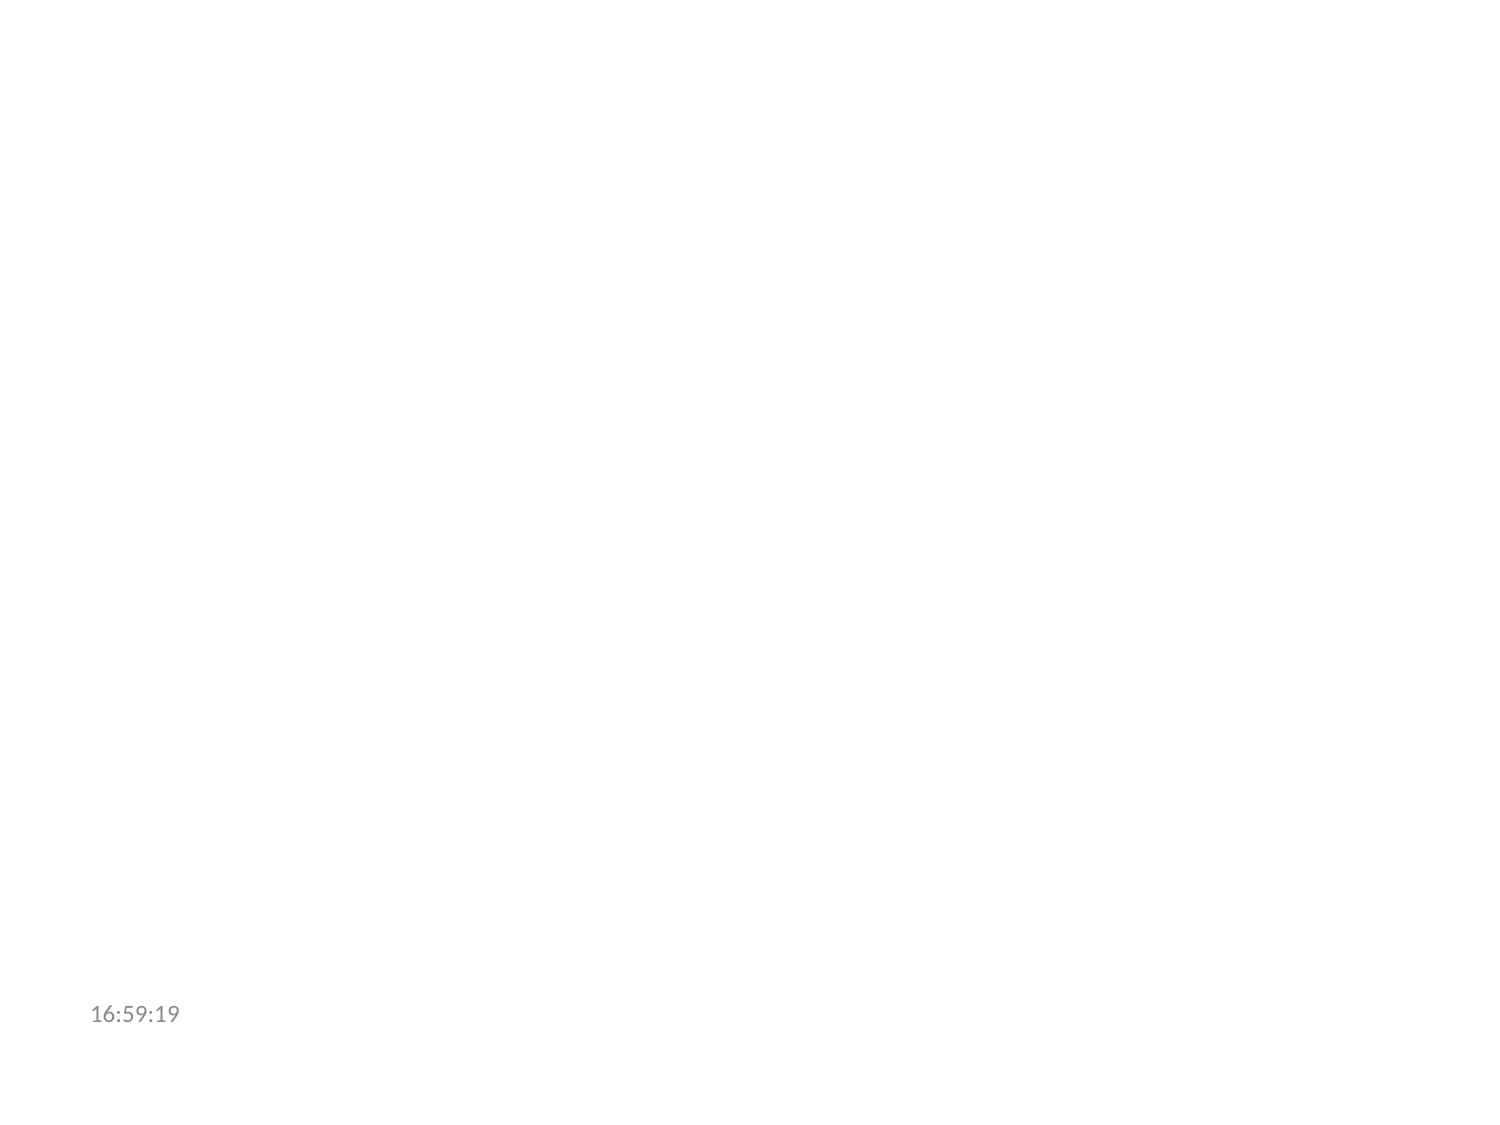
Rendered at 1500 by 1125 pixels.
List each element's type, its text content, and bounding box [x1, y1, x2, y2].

text_box 15:35:09 [75, 982, 425, 1043]
